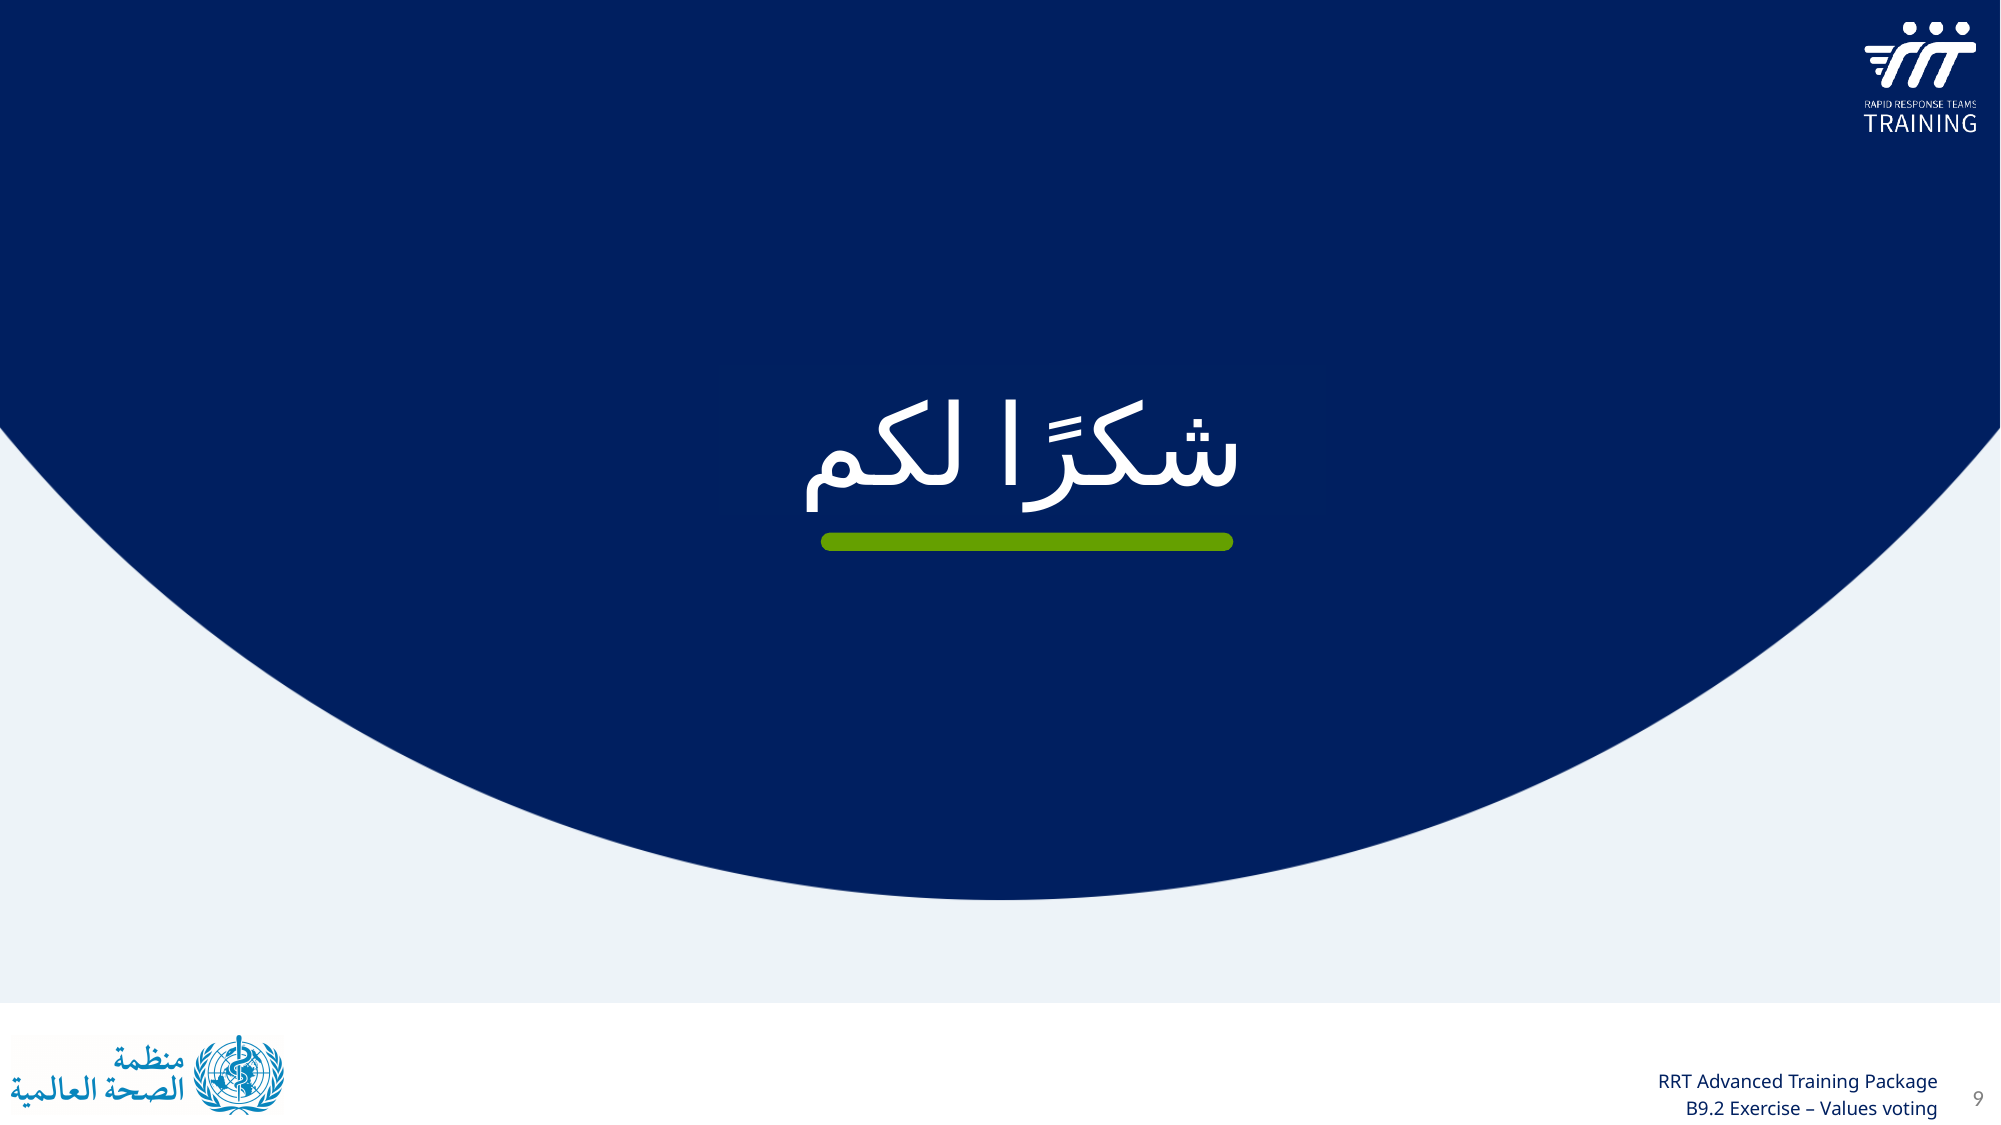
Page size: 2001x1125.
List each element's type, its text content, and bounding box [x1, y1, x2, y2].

picture [241, 1050, 247, 1059]
text_box شكرًا لكم [718, 364, 1327, 515]
picture [0, 0, 2001, 1003]
picture [11, 1035, 284, 1115]
